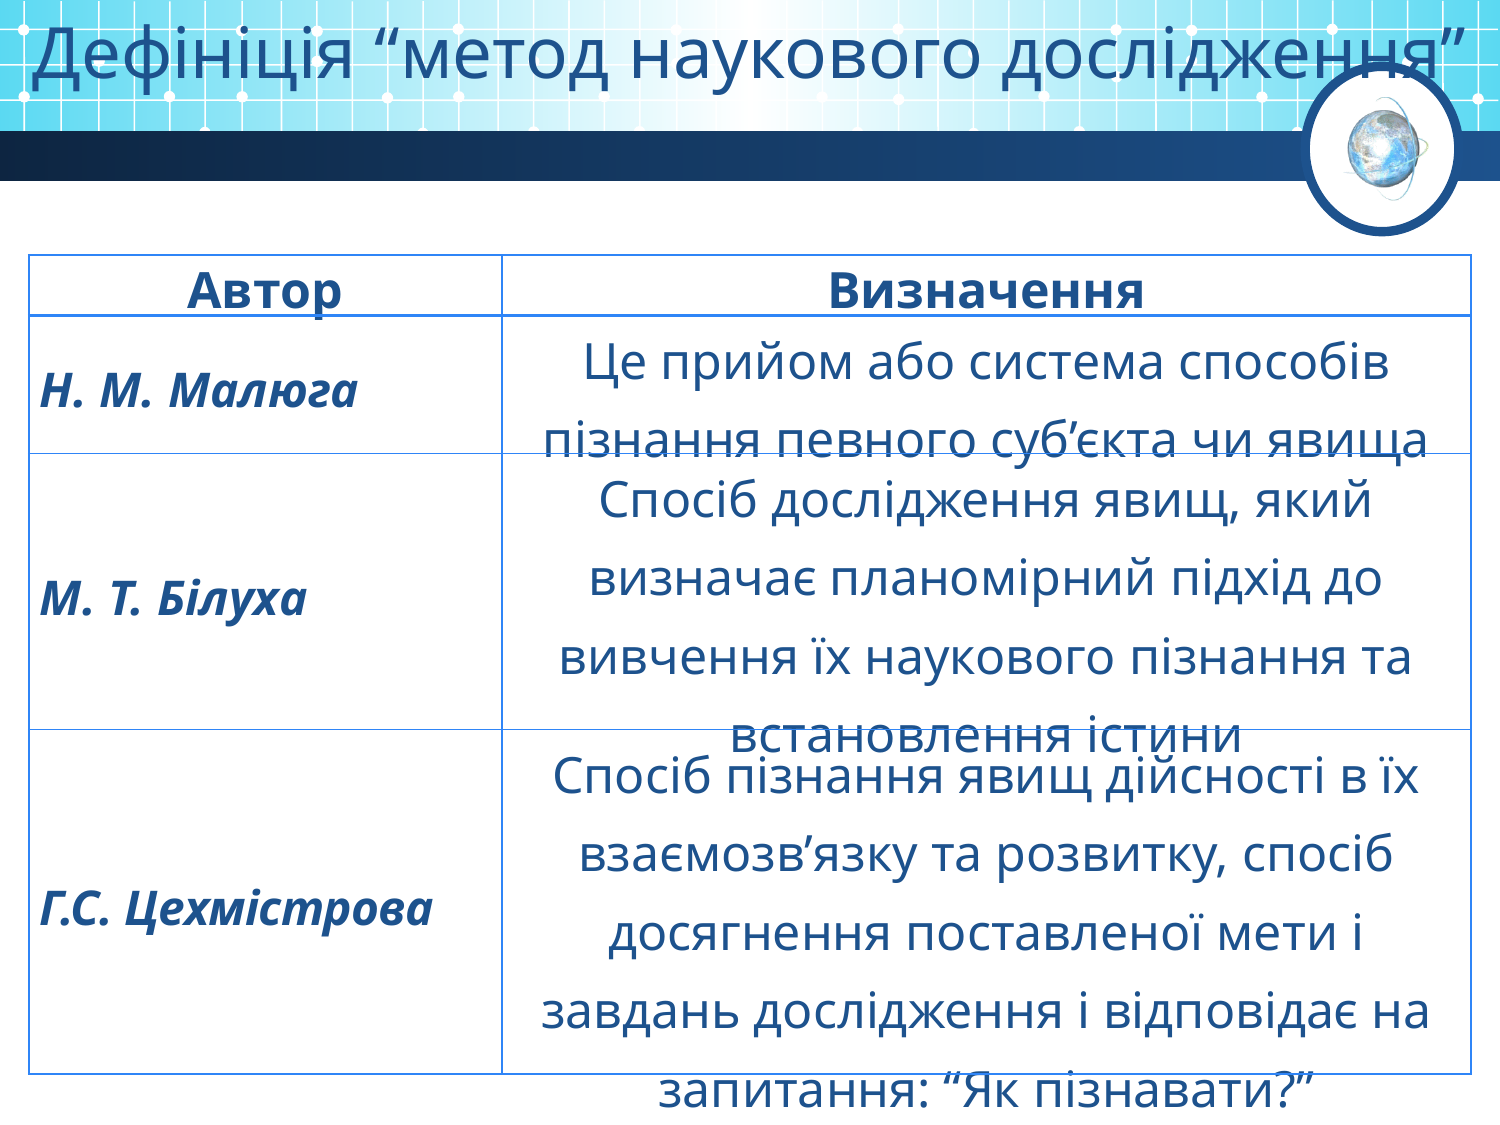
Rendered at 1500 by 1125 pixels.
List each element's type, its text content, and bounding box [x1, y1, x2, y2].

table_header Автор [30, 256, 501, 314]
table_header Визначення [503, 256, 1470, 314]
table_cell Спосіб пізнання явищ дійсності в їх взаємозв’язку та розвитку, спосіб досягнення поставленої мети і завдань дослідження і відповідає на запитання: “Як пізнавати?” [503, 730, 1470, 1073]
table_cell Це прийом або система способів пізнання певного суб’єкта чи явища [503, 317, 1470, 453]
table_cell Спосіб дослідження явищ, який визначає планомірний підхід до вивчення їх наукового пізнання та встановлення істини [503, 454, 1470, 729]
table_cell М. Т. Білуха [30, 454, 501, 729]
table_cell Н. М. Малюга [30, 317, 501, 453]
picture [1310, 100, 1454, 226]
text_box Дефініція “метод наукового дослідження” [0, 0, 1500, 100]
table_cell Г.С. Цехмістрова [30, 730, 501, 1073]
